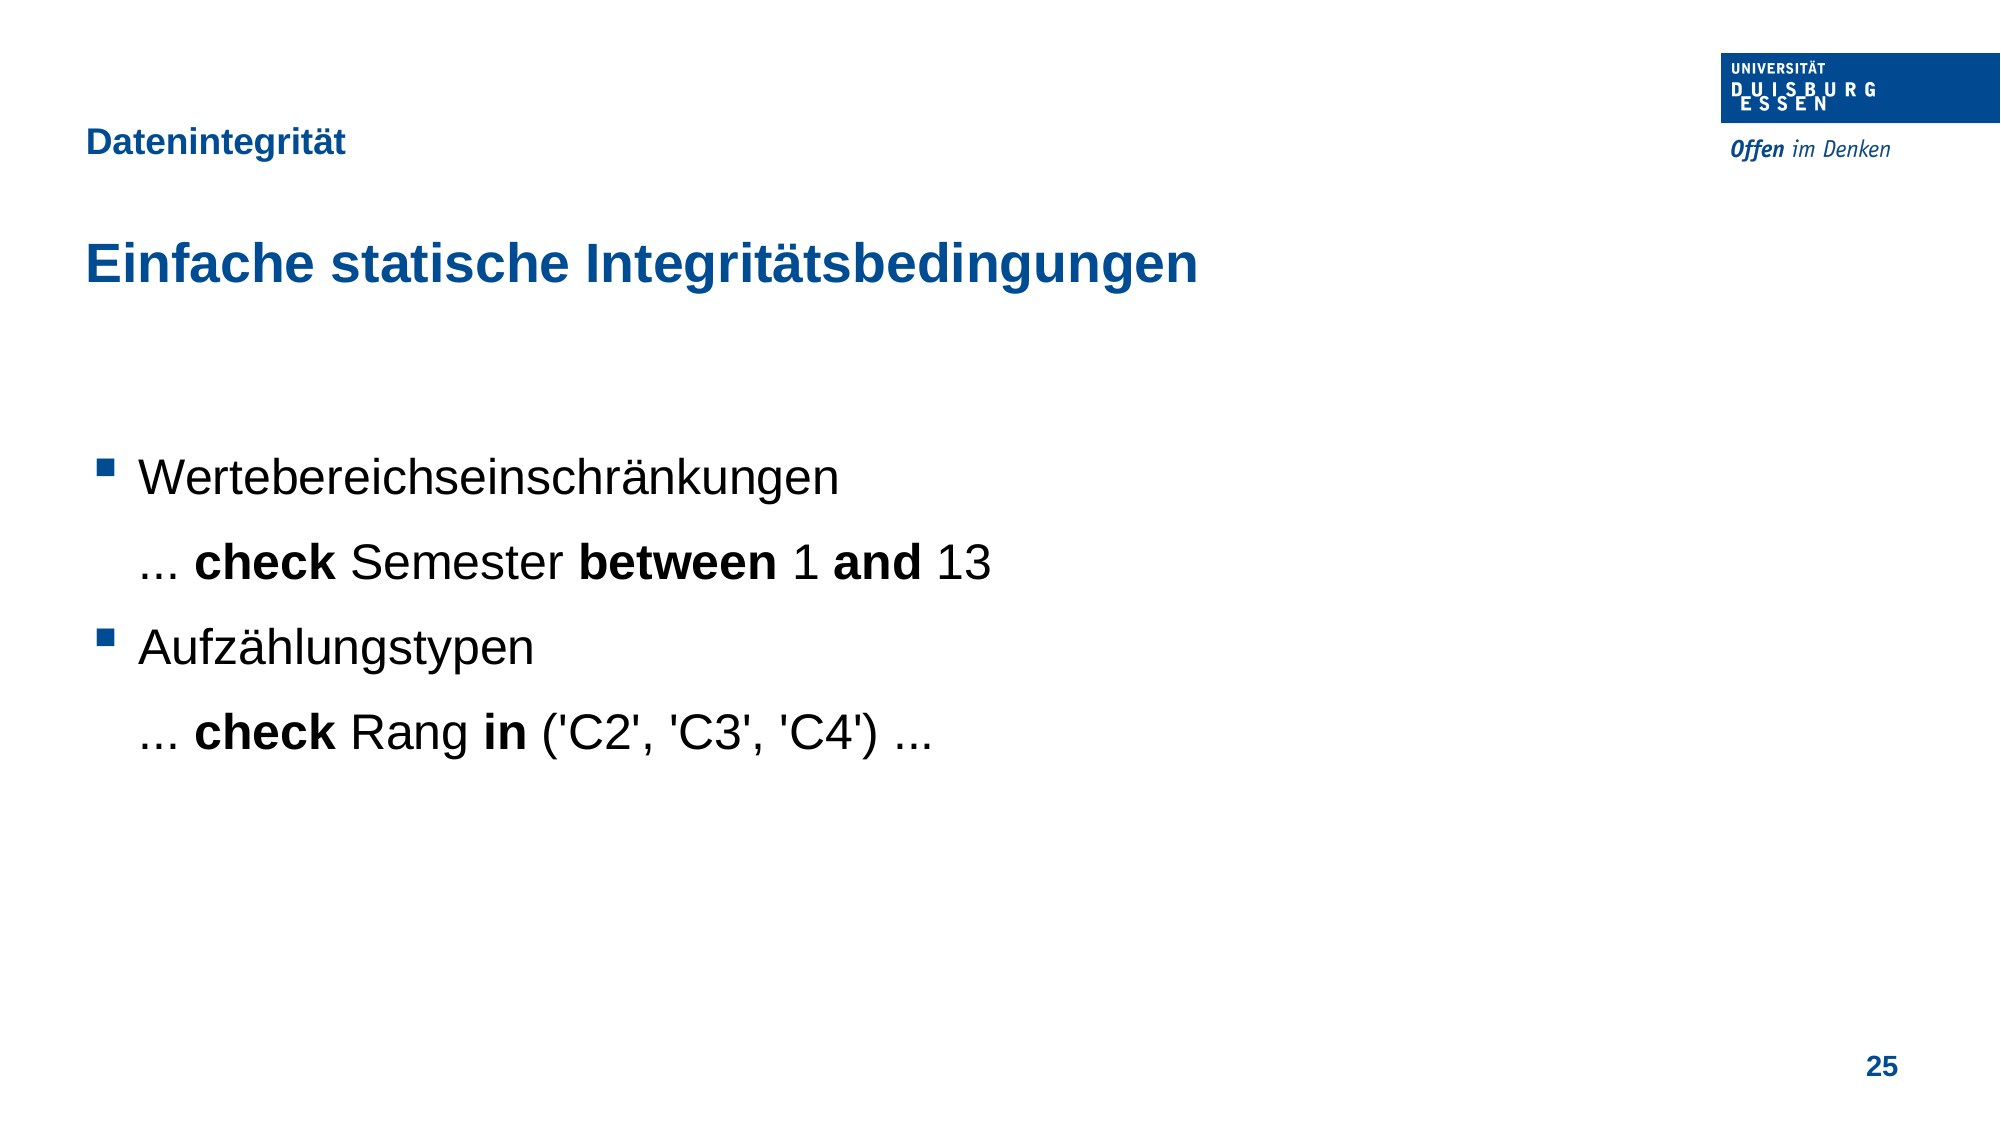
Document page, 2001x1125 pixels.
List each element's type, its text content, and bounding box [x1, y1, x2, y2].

list Einfache statische Integritätsbedingungen [85, 227, 1694, 303]
slide_number 25 [1677, 1039, 1914, 1081]
list Datenintegrität [85, 122, 1694, 163]
picture [1721, 53, 2000, 162]
list Wertebereichseinschränkungen ... check Semester between 1 and 13 Aufzählungstypen ... check Rang in ('C2', 'C3', 'C4') ... [85, 437, 1694, 987]
